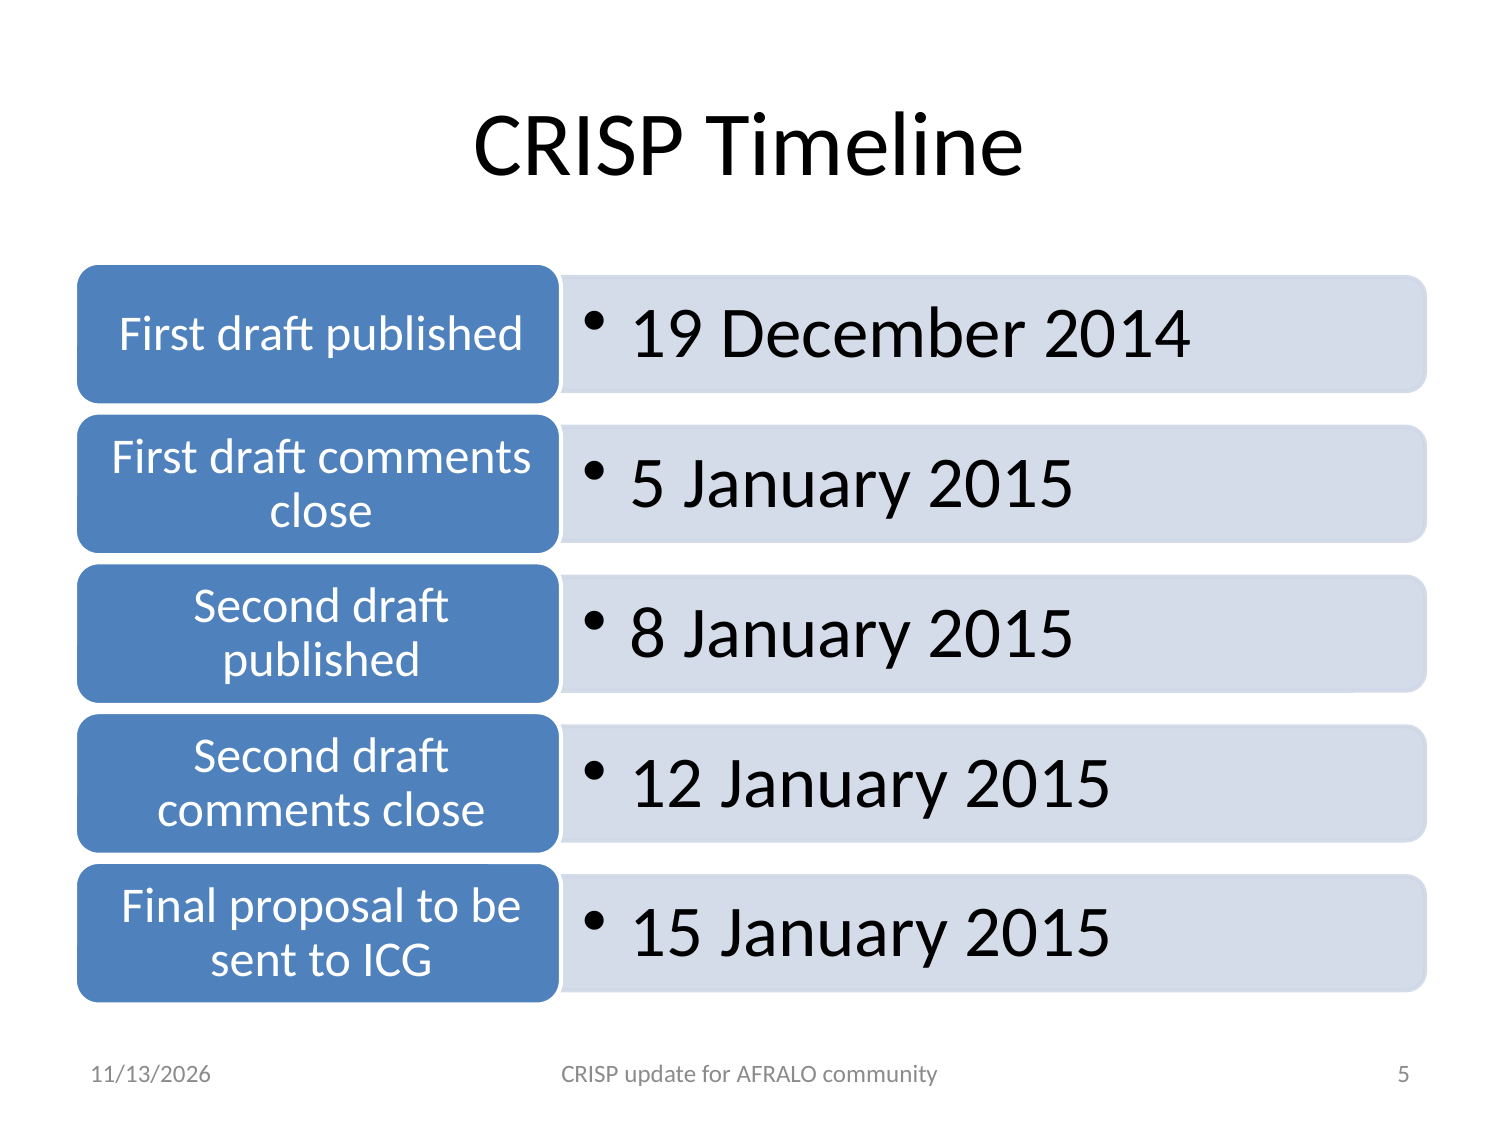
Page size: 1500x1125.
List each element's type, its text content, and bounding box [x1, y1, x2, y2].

title CRISP Timeline [75, 45, 1425, 233]
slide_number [75, 1042, 425, 1103]
slide_number 5 [1074, 1042, 1425, 1103]
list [74, 262, 1426, 1006]
footer CRISP update for AFRALO community [512, 1042, 988, 1103]
